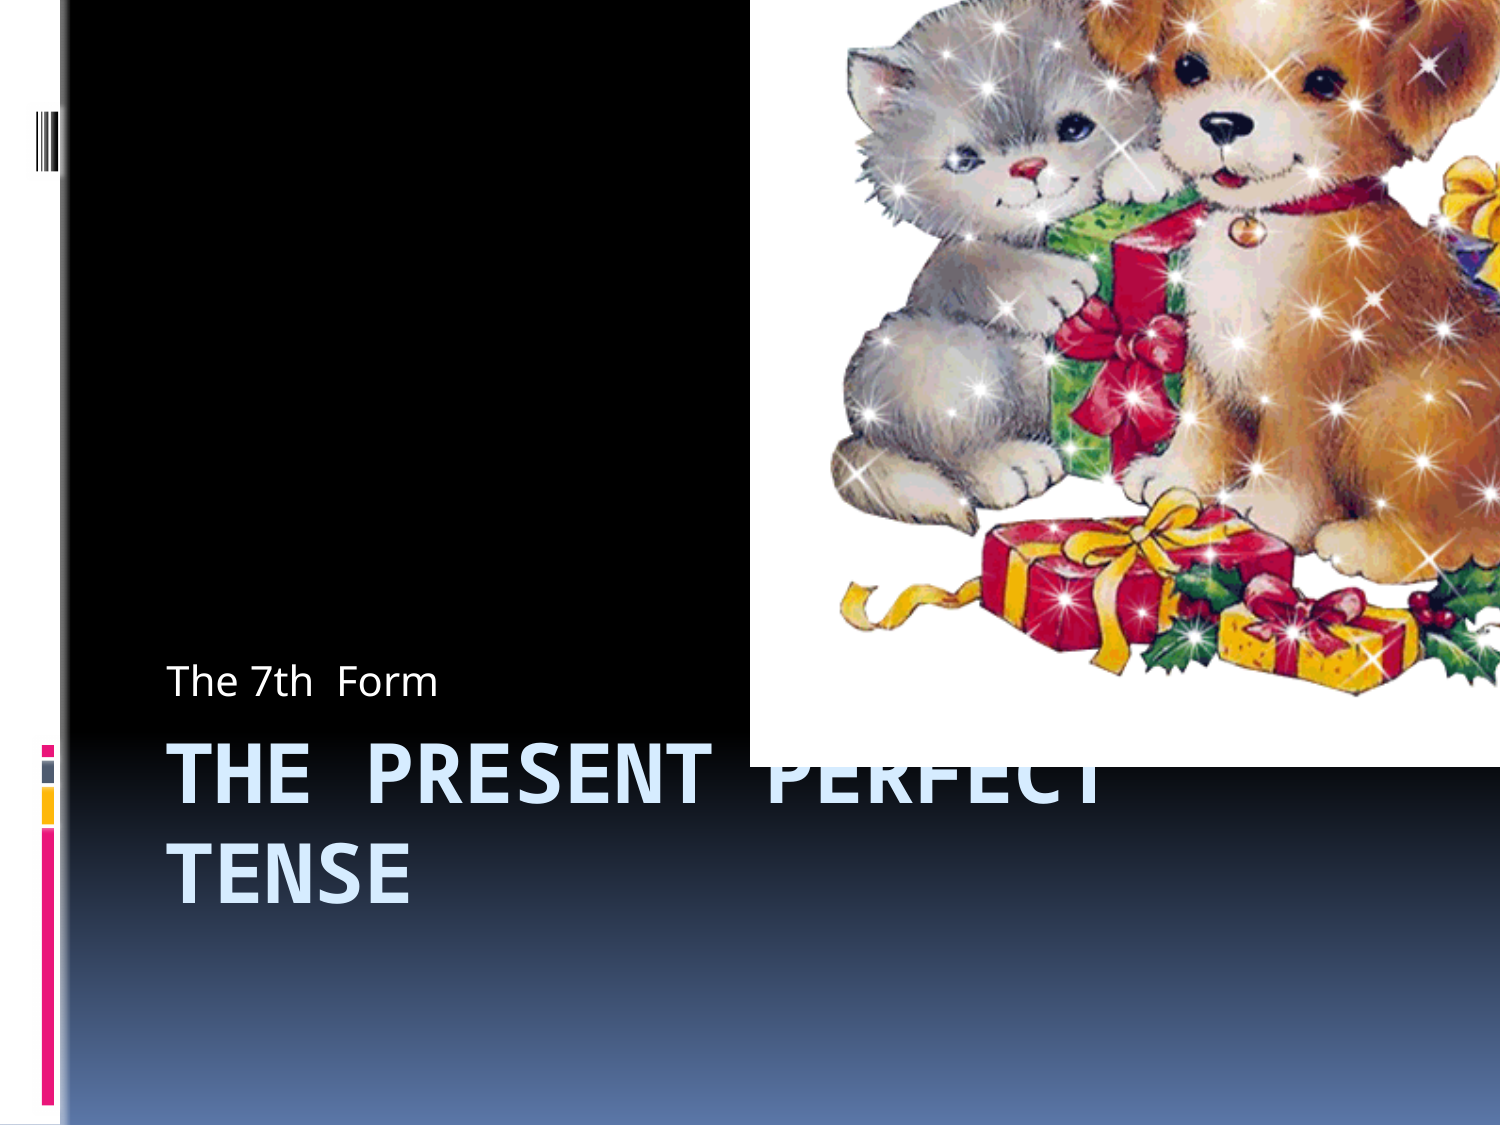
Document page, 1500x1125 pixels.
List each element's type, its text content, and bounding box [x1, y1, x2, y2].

picture [749, 0, 1500, 768]
title The Present Perfect Tense [150, 713, 1425, 1037]
subtitle The 7th Form [150, 464, 741, 713]
